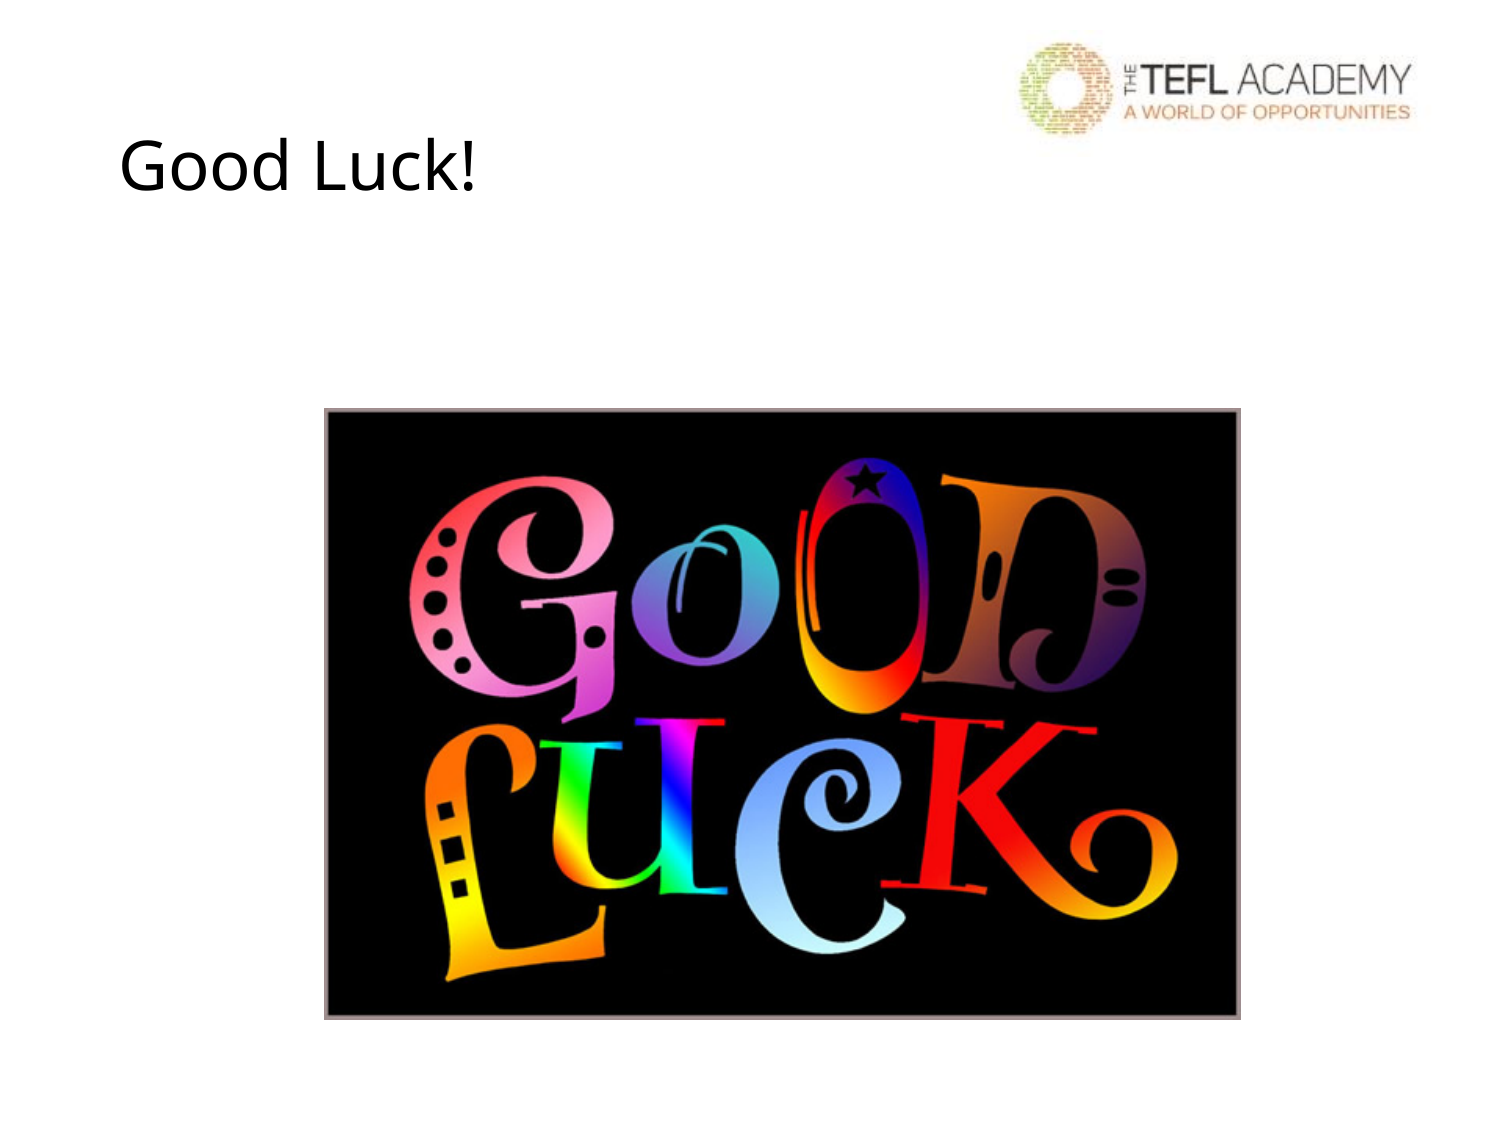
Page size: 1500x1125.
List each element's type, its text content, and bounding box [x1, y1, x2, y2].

title Good Luck! [103, 59, 1397, 278]
picture [324, 408, 1241, 1020]
picture [1002, 30, 1446, 157]
